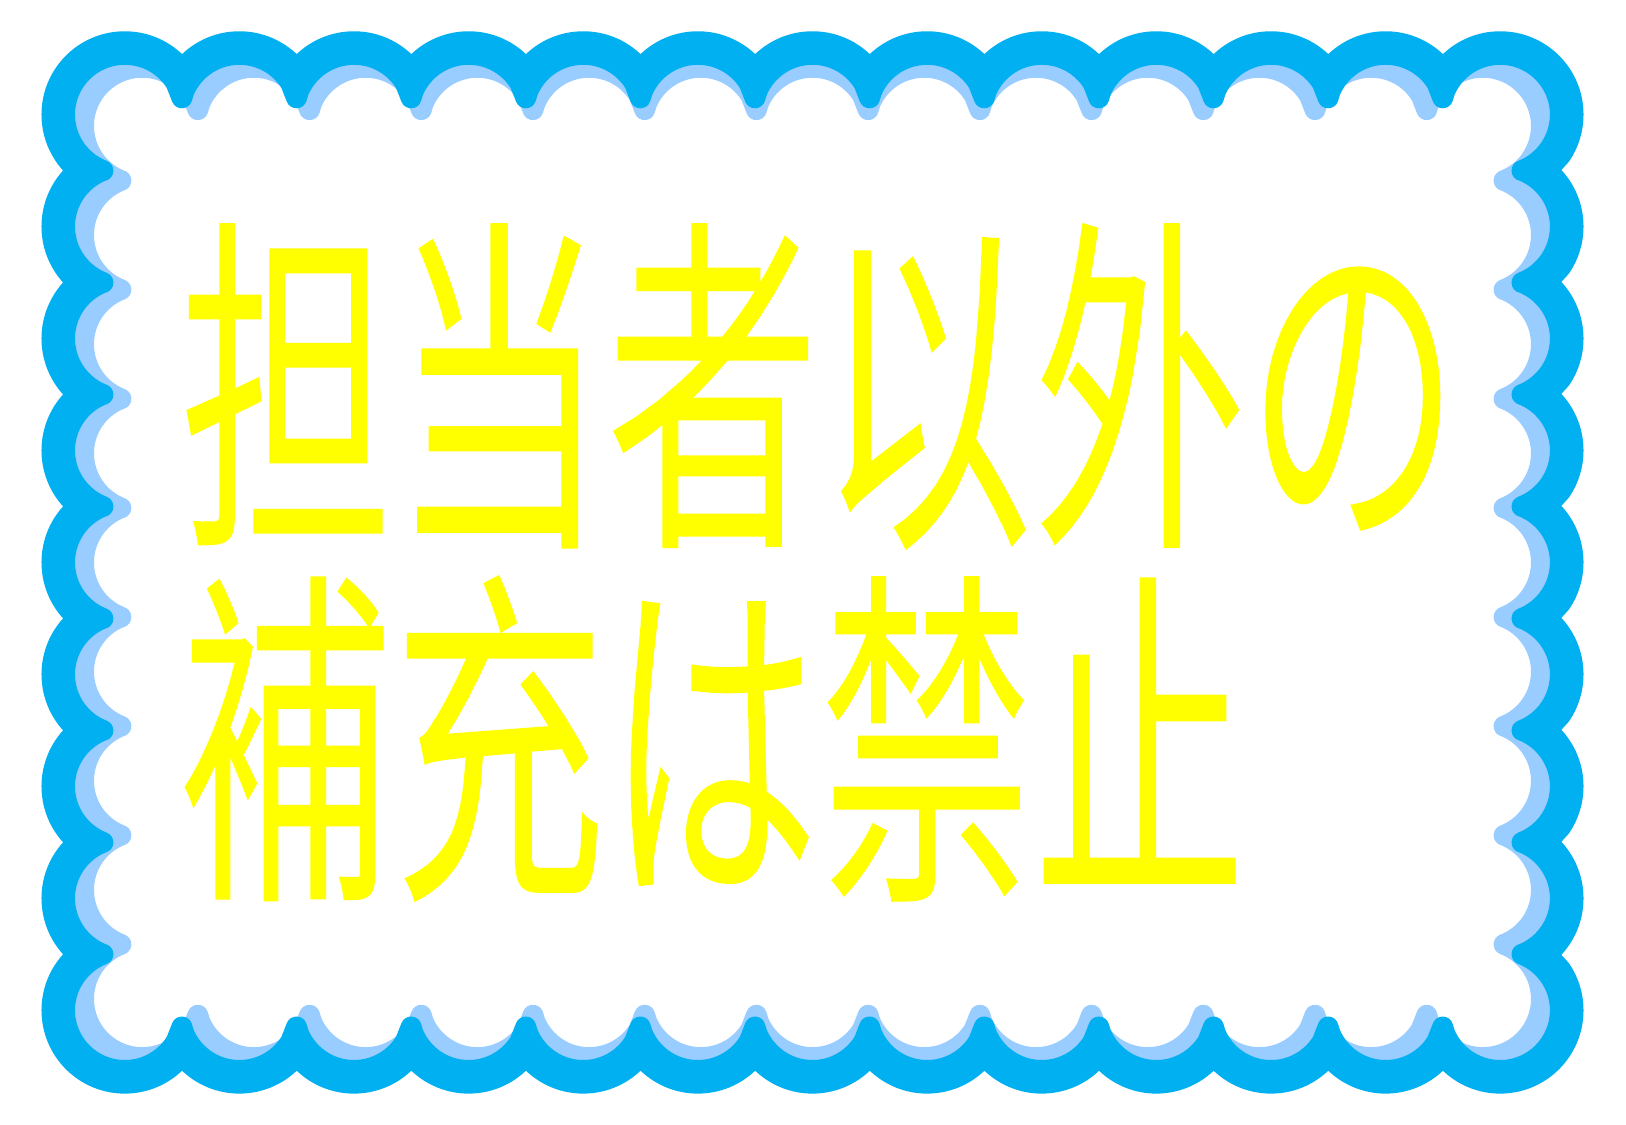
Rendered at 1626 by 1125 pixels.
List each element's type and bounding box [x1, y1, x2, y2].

text_box [414, 57, 519, 112]
text_box [69, 57, 167, 1068]
text_box [1224, 1013, 1324, 1068]
text_box [526, 57, 636, 112]
text_box [638, 1013, 987, 1068]
text_box [987, 57, 1098, 112]
text_box [300, 1013, 401, 1068]
text_box [300, 57, 402, 112]
text_box [1105, 1013, 1211, 1068]
text_box [527, 1013, 636, 1068]
text_box [187, 1013, 284, 1068]
text_box [414, 1013, 519, 1068]
text_box [187, 57, 284, 112]
text_box [1341, 57, 1438, 112]
text_box [638, 57, 987, 112]
text_box [987, 1013, 1098, 1068]
text_box [49, 39, 1576, 1086]
text_box [1341, 1013, 1438, 1068]
text_box [1458, 57, 1556, 1068]
text_box [1223, 57, 1324, 112]
text_box [1105, 57, 1211, 112]
